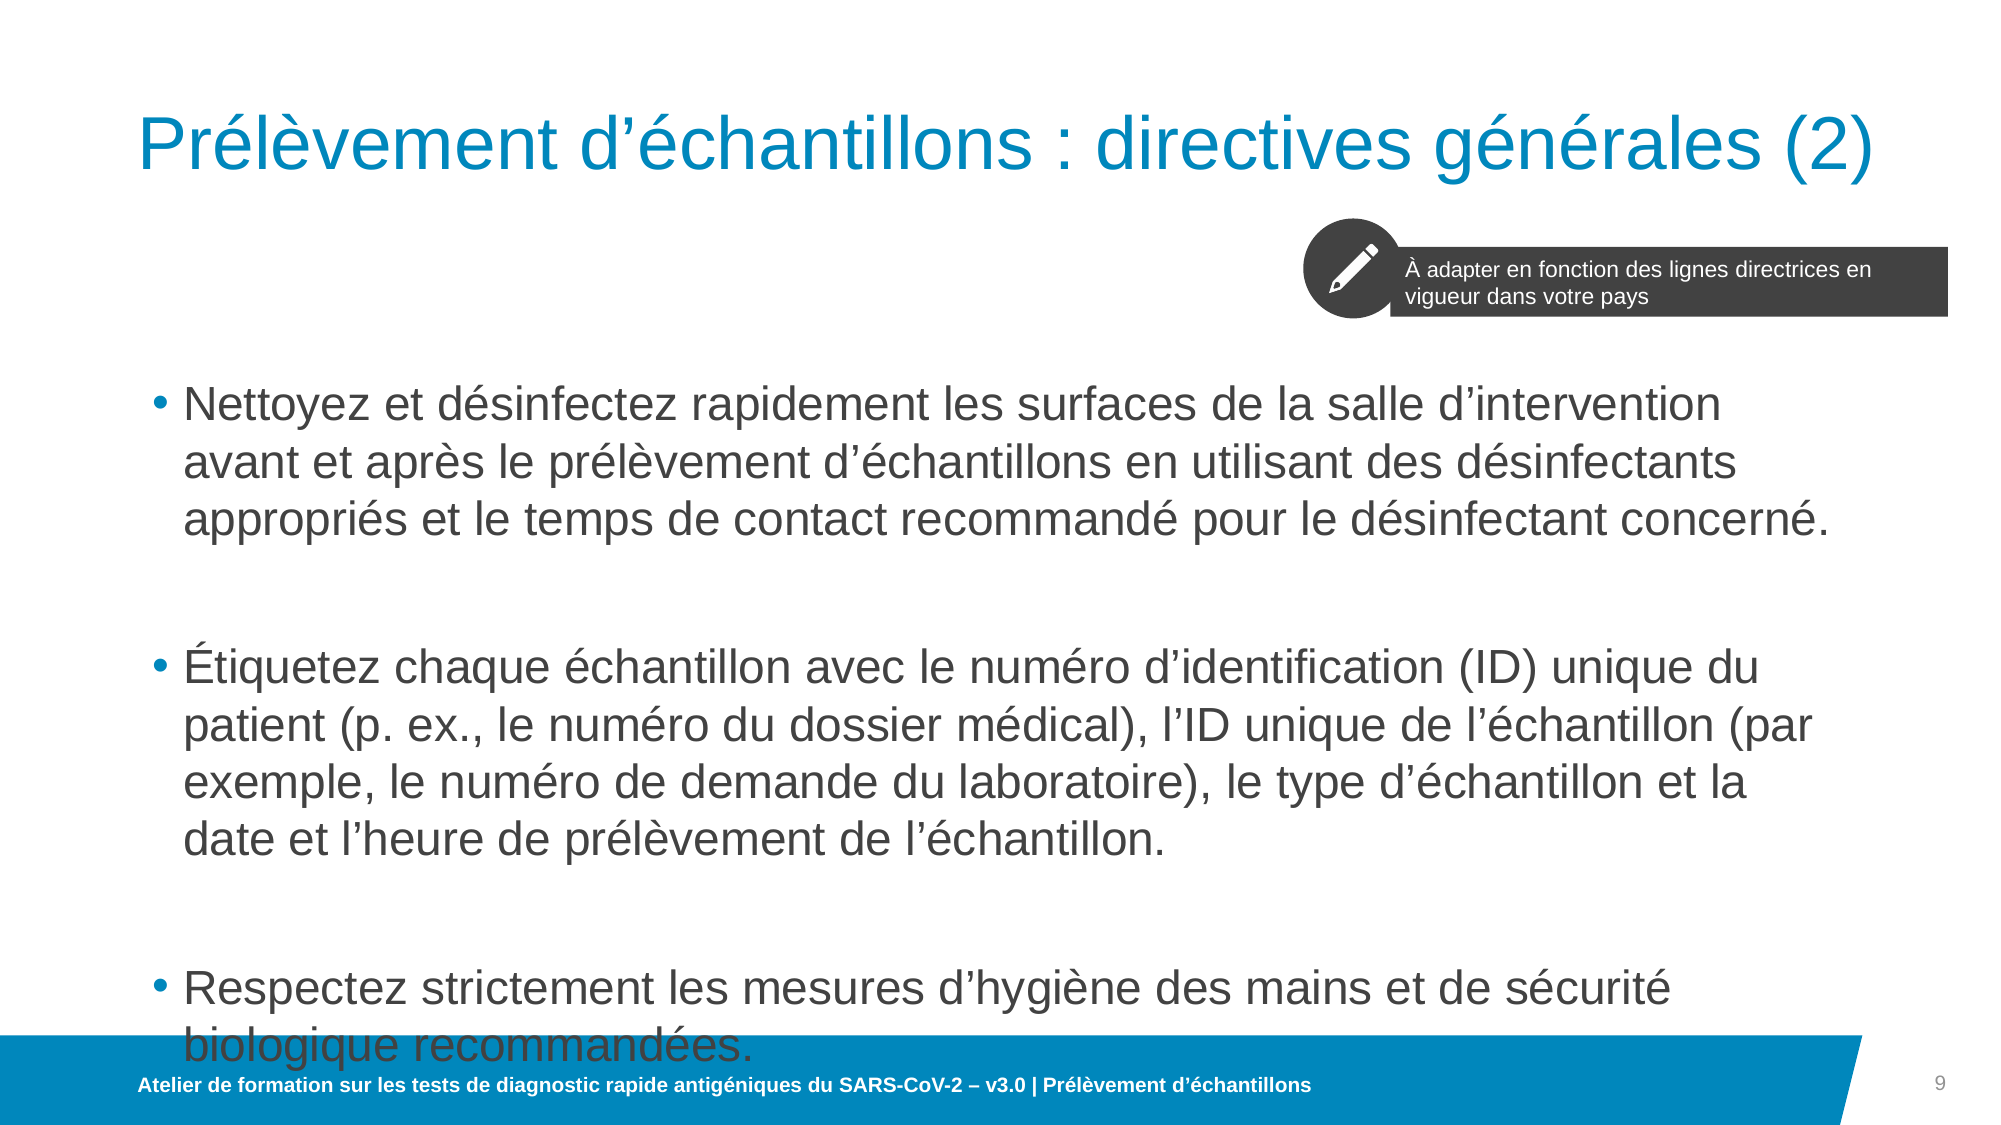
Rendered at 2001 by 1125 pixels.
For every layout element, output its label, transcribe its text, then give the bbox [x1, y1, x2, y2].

footer Atelier de formation sur les tests de diagnostic rapide antigéniques du SARS-CoV-2 – v3.0 | Prélèvement d’échantillons [137, 1042, 1338, 1125]
list Nettoyez et désinfectez rapidement les surfaces de la salle d’intervention avant et après le prélèvement d’échantillons en utilisant des désinfectants appropriés et le temps de contact recommandé pour le désinfectant concerné. Étiquetez chaque échantillon avec le numéro d’identification (ID) unique du patient (p. ex., le numéro du dossier médical), l’ID unique de l’échantillon (par exemple, le numéro de demande du laboratoire), le type d’échantillon et la date et l’heure de prélèvement de l’échantillon. Respectez strictement les mesures d’hygiène des mains et de sécurité biologique recommandées. [137, 365, 1863, 1094]
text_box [1304, 219, 1948, 318]
title Prélèvement d’échantillons : directives générales (2) [137, 30, 1915, 186]
slide_number 9 [1862, 1035, 1947, 1125]
